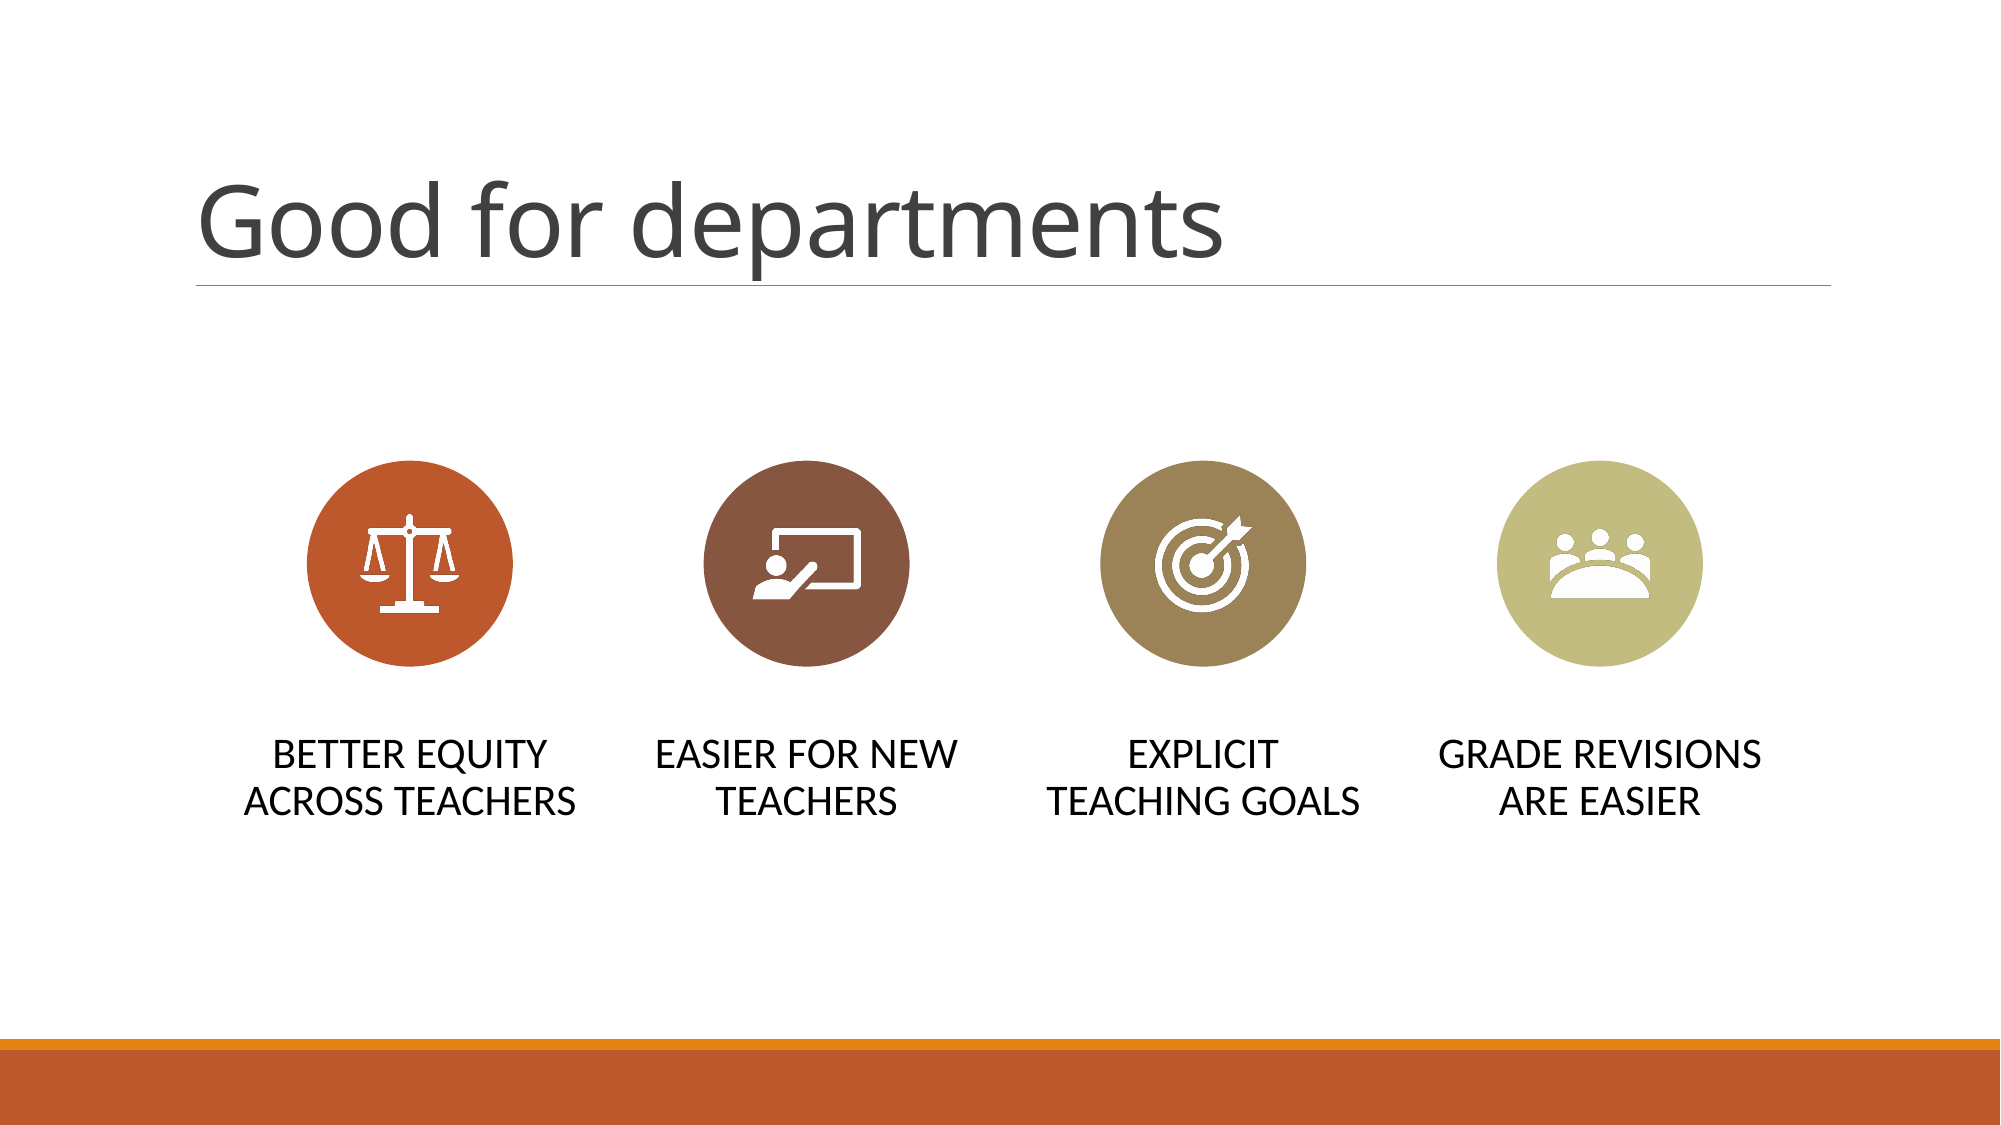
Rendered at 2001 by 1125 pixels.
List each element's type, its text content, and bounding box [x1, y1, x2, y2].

title Good for departments [180, 47, 1830, 285]
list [179, 343, 1831, 966]
